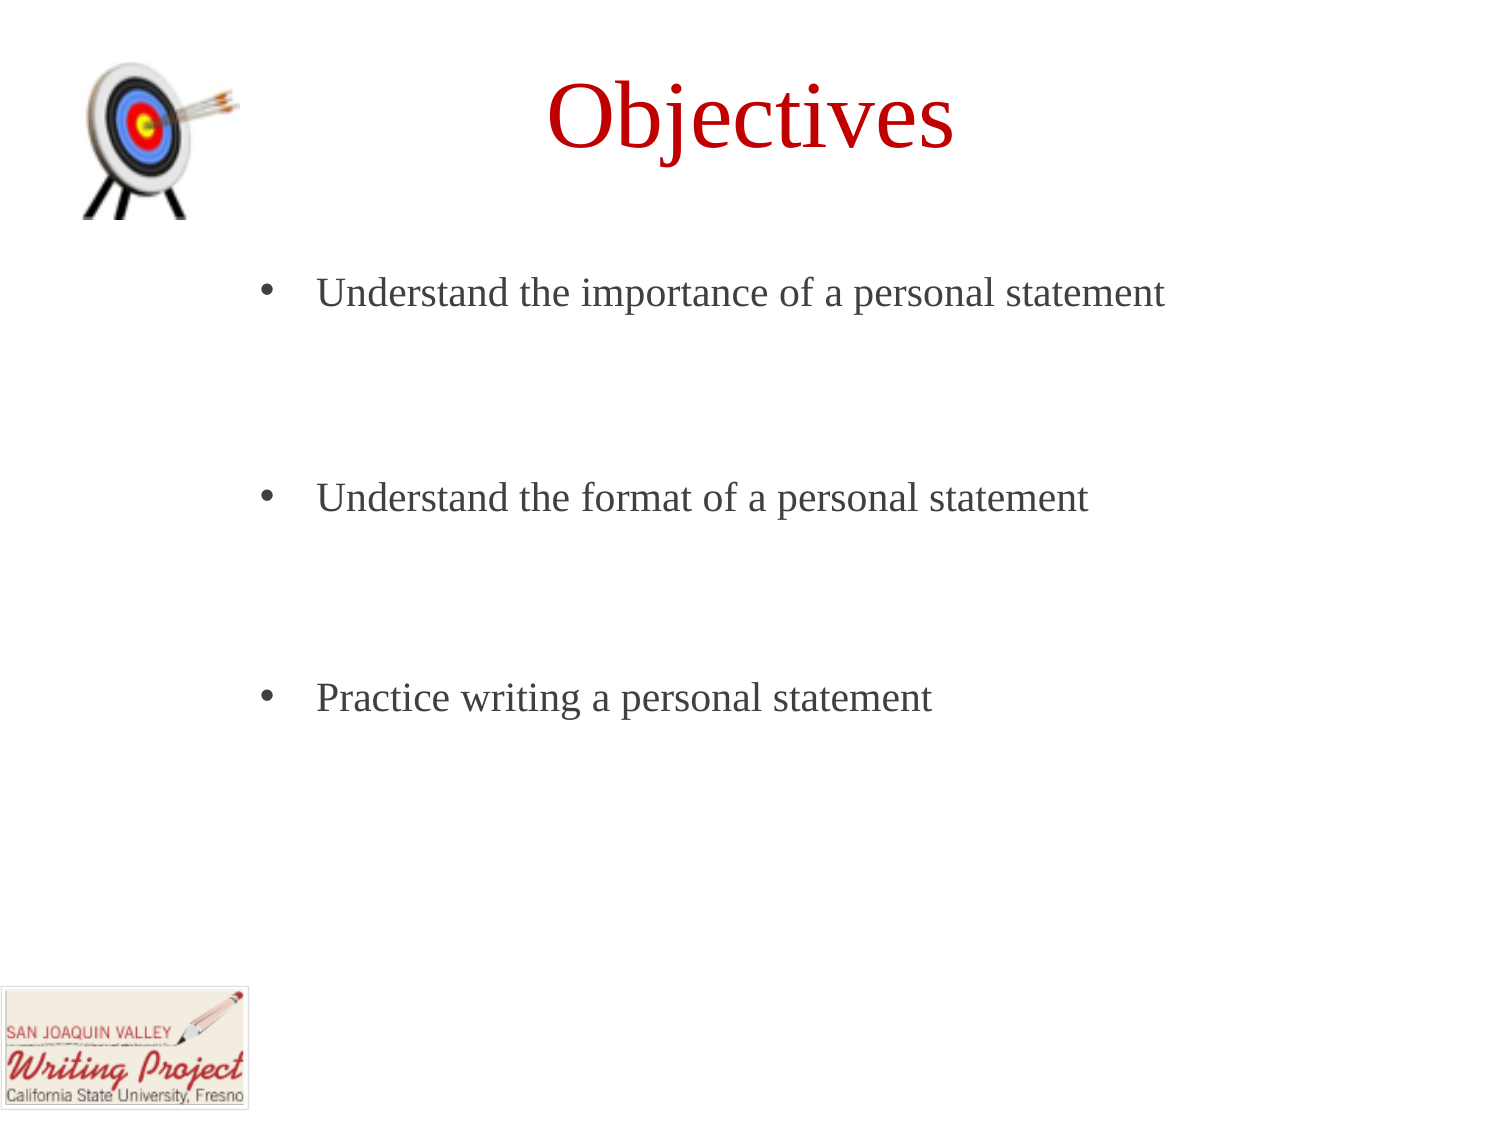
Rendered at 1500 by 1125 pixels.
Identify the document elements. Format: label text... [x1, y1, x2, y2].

text_box Understand the importance of a personal statement [245, 257, 1355, 372]
text_box Understand the format of a personal statement [245, 462, 1313, 578]
text_box Practice writing a personal statement [245, 662, 1083, 818]
title Objectives [50, 0, 1370, 220]
picture [0, 985, 251, 1111]
picture [81, 62, 240, 220]
